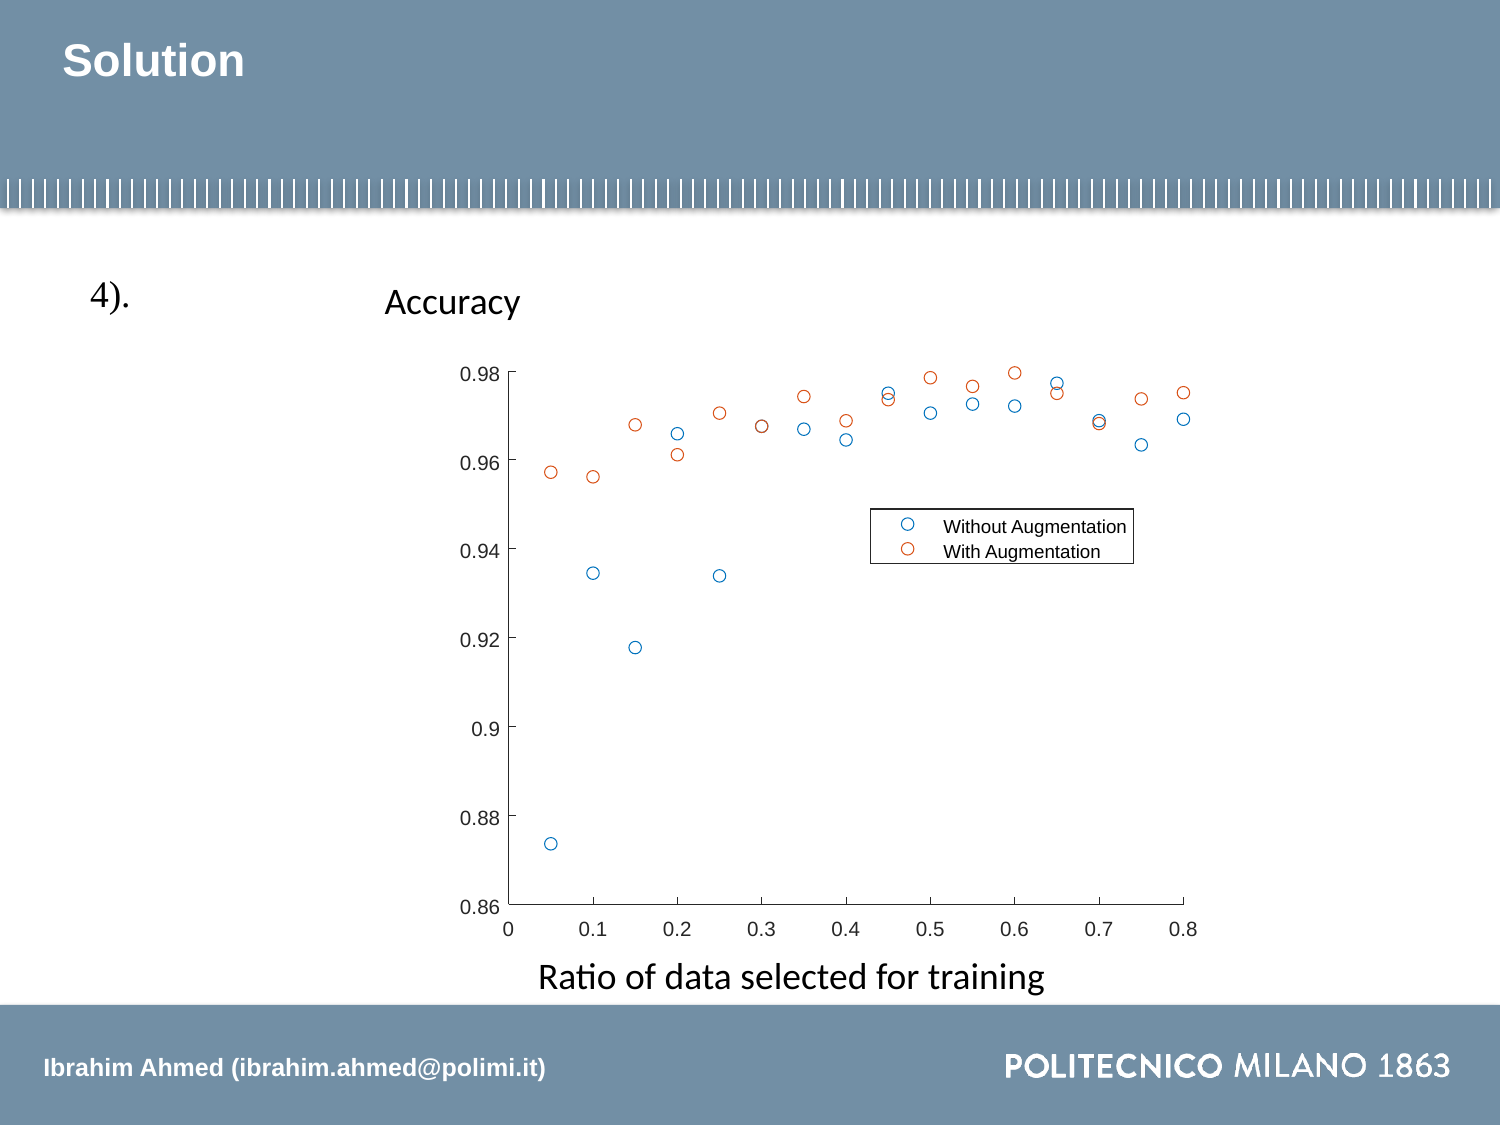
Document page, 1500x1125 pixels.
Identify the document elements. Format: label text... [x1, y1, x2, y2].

text_box Accuracy [369, 270, 536, 330]
list 4). [75, 262, 1441, 1005]
picture [395, 321, 1266, 975]
title Solution [47, 22, 1455, 161]
picture [999, 1041, 1456, 1089]
text_box Ratio of data selected for training [523, 983, 1061, 1004]
